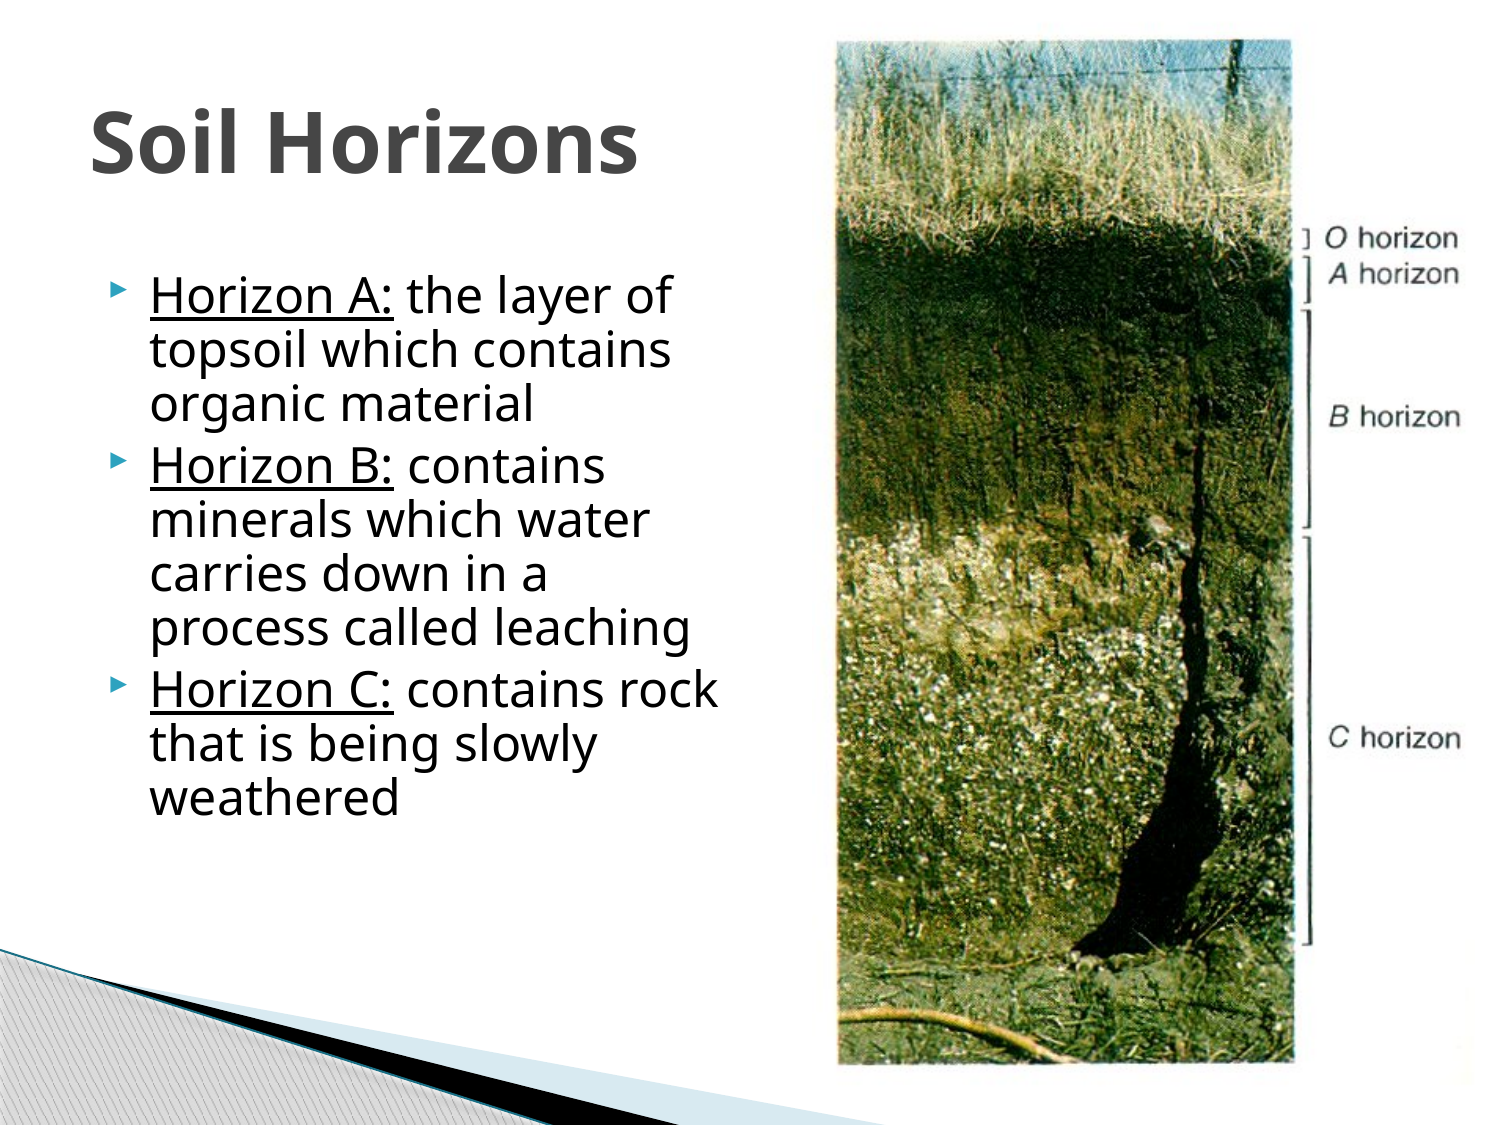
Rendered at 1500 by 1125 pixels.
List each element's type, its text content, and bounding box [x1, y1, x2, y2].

title Soil Horizons [75, 45, 806, 233]
picture [812, 0, 1476, 1088]
list Horizon A: the layer of topsoil which contains organic material Horizon B: contains minerals which water carries down in a process called leaching Horizon C: contains rock that is being slowly weathered [75, 262, 737, 1006]
